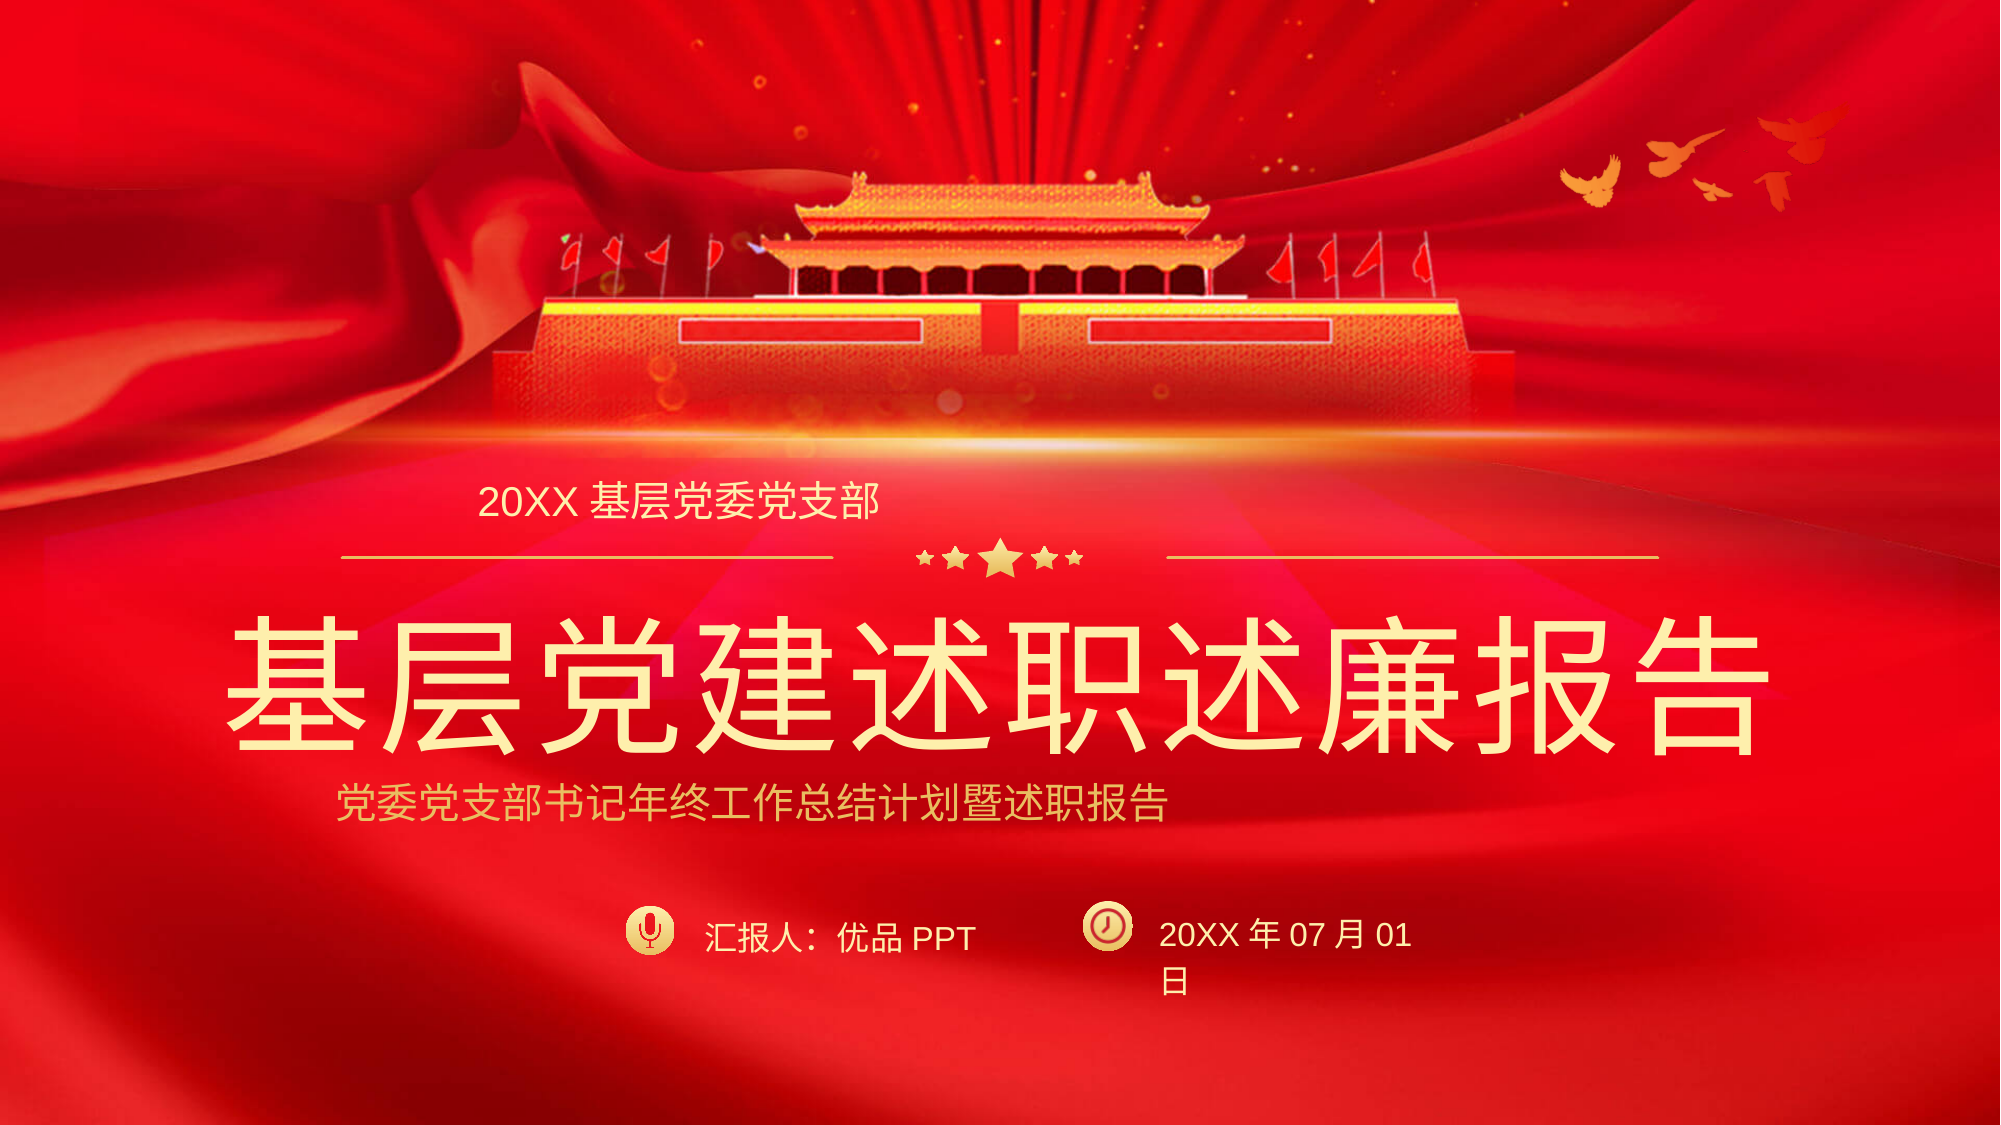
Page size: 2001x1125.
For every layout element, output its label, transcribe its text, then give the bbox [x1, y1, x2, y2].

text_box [915, 537, 1084, 578]
text_box 基层党建述职述廉报告 [197, 549, 1803, 780]
text_box 党委党支部书记年终工作总结计划暨述职报告 [320, 780, 1680, 835]
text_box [1083, 900, 1133, 951]
text_box 20XX基层党委党支部 [462, 457, 1538, 533]
text_box 汇报人：优品PPT [689, 901, 1001, 965]
text_box [625, 905, 675, 955]
picture [0, 0, 2000, 1125]
text_box 20XX年07月01日 [1144, 897, 1441, 1008]
